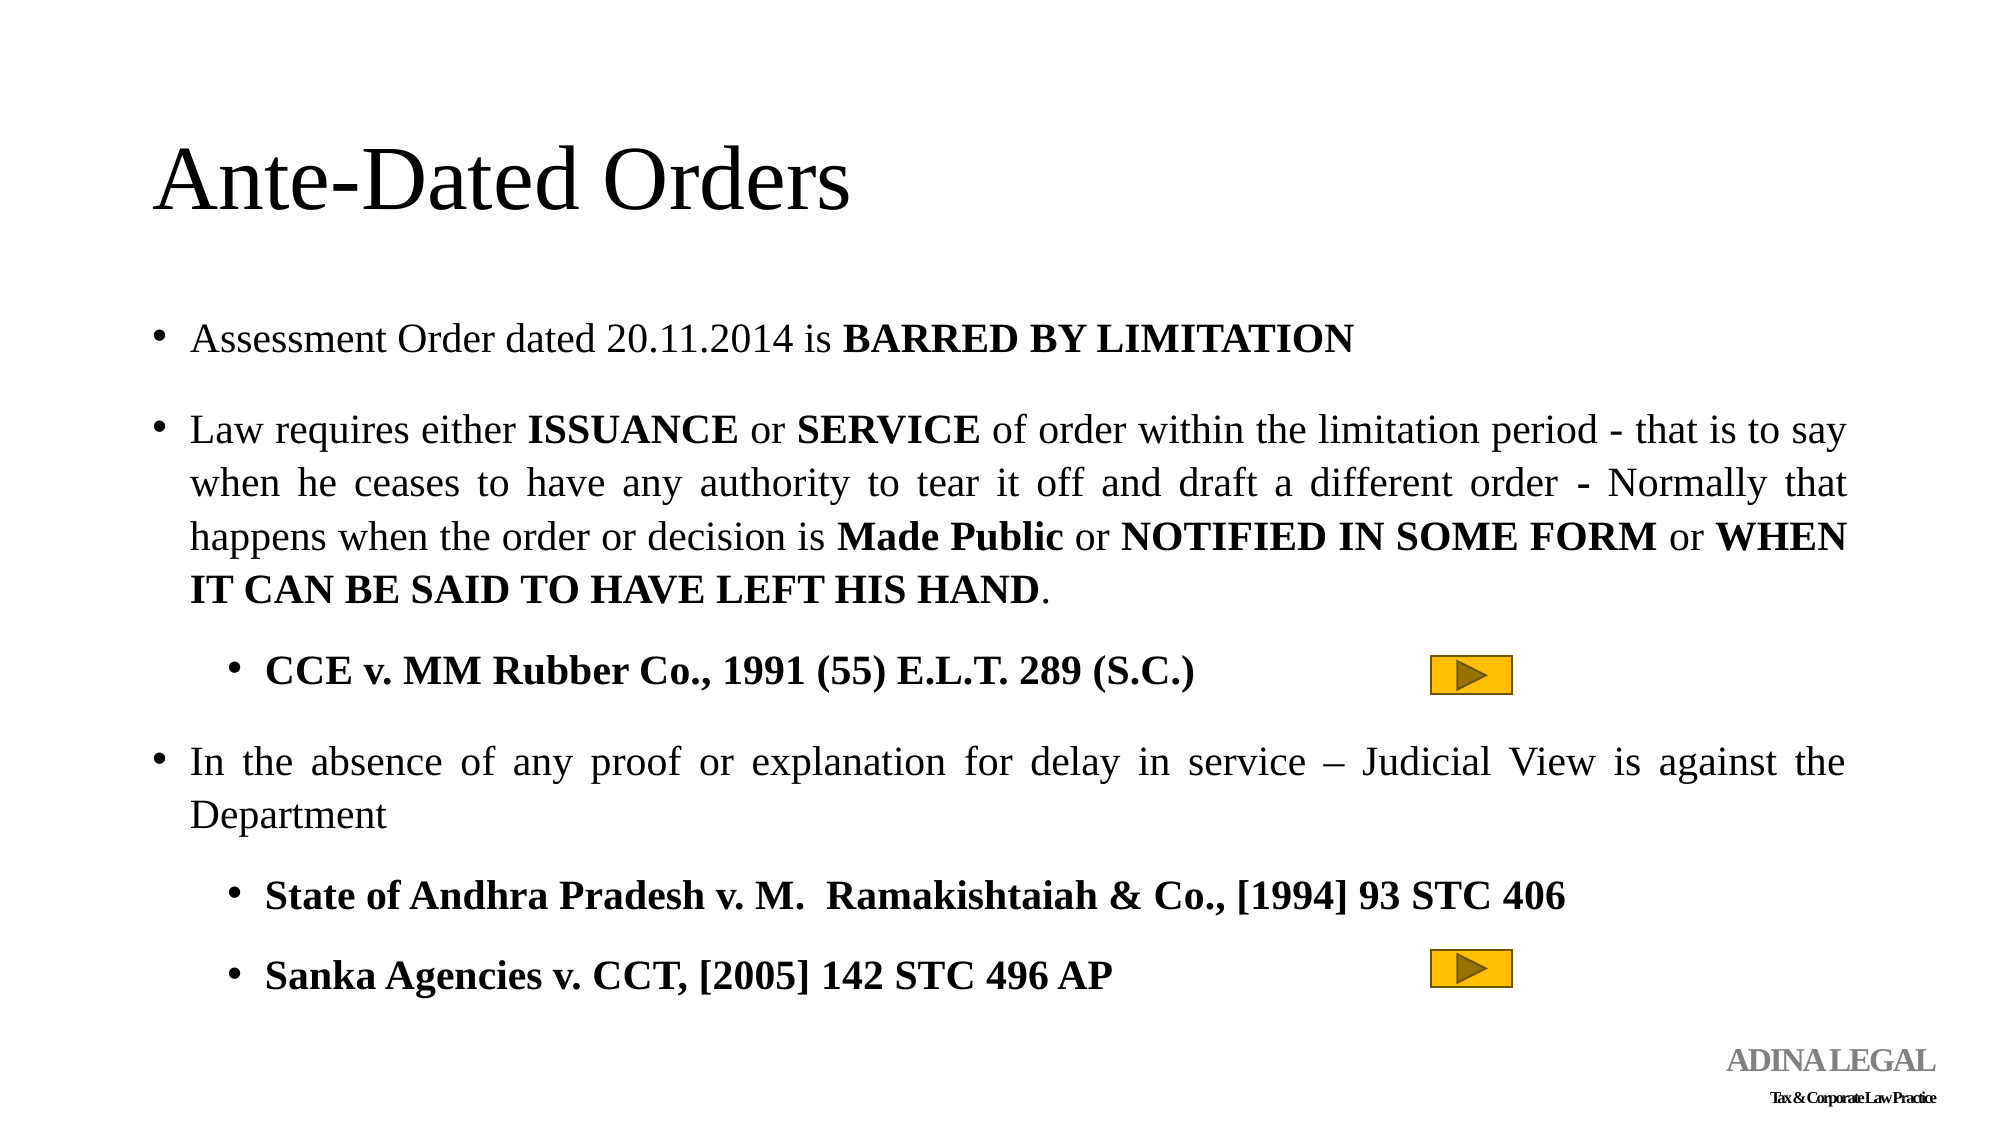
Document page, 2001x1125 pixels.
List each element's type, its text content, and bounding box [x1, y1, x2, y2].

list Assessment Order dated 20.11.2014 is BARRED BY LIMITATION Law requires either ISSUANCE or SERVICE of order within the limitation period - that is to say when he ceases to have any authority to tear it off and draft a different order - Normally that happens when the order or decision is Made Public or NOTIFIED IN SOME FORM or WHEN IT CAN BE SAID TO HAVE LEFT HIS HAND. CCE v. MM Rubber Co., 1991 (55) E.L.T. 289 (S.C.) In the absence of any proof or explanation for delay in service – Judicial View is against the Department State of Andhra Pradesh v. M. Ramakishtaiah & Co., [1994] 93 STC 406 Sanka Agencies v. CCT, [2005] 142 STC 496 AP [137, 299, 1863, 1014]
title Ante-Dated Orders [137, 59, 1863, 278]
text_box [1430, 655, 1513, 695]
text_box [1430, 949, 1513, 988]
